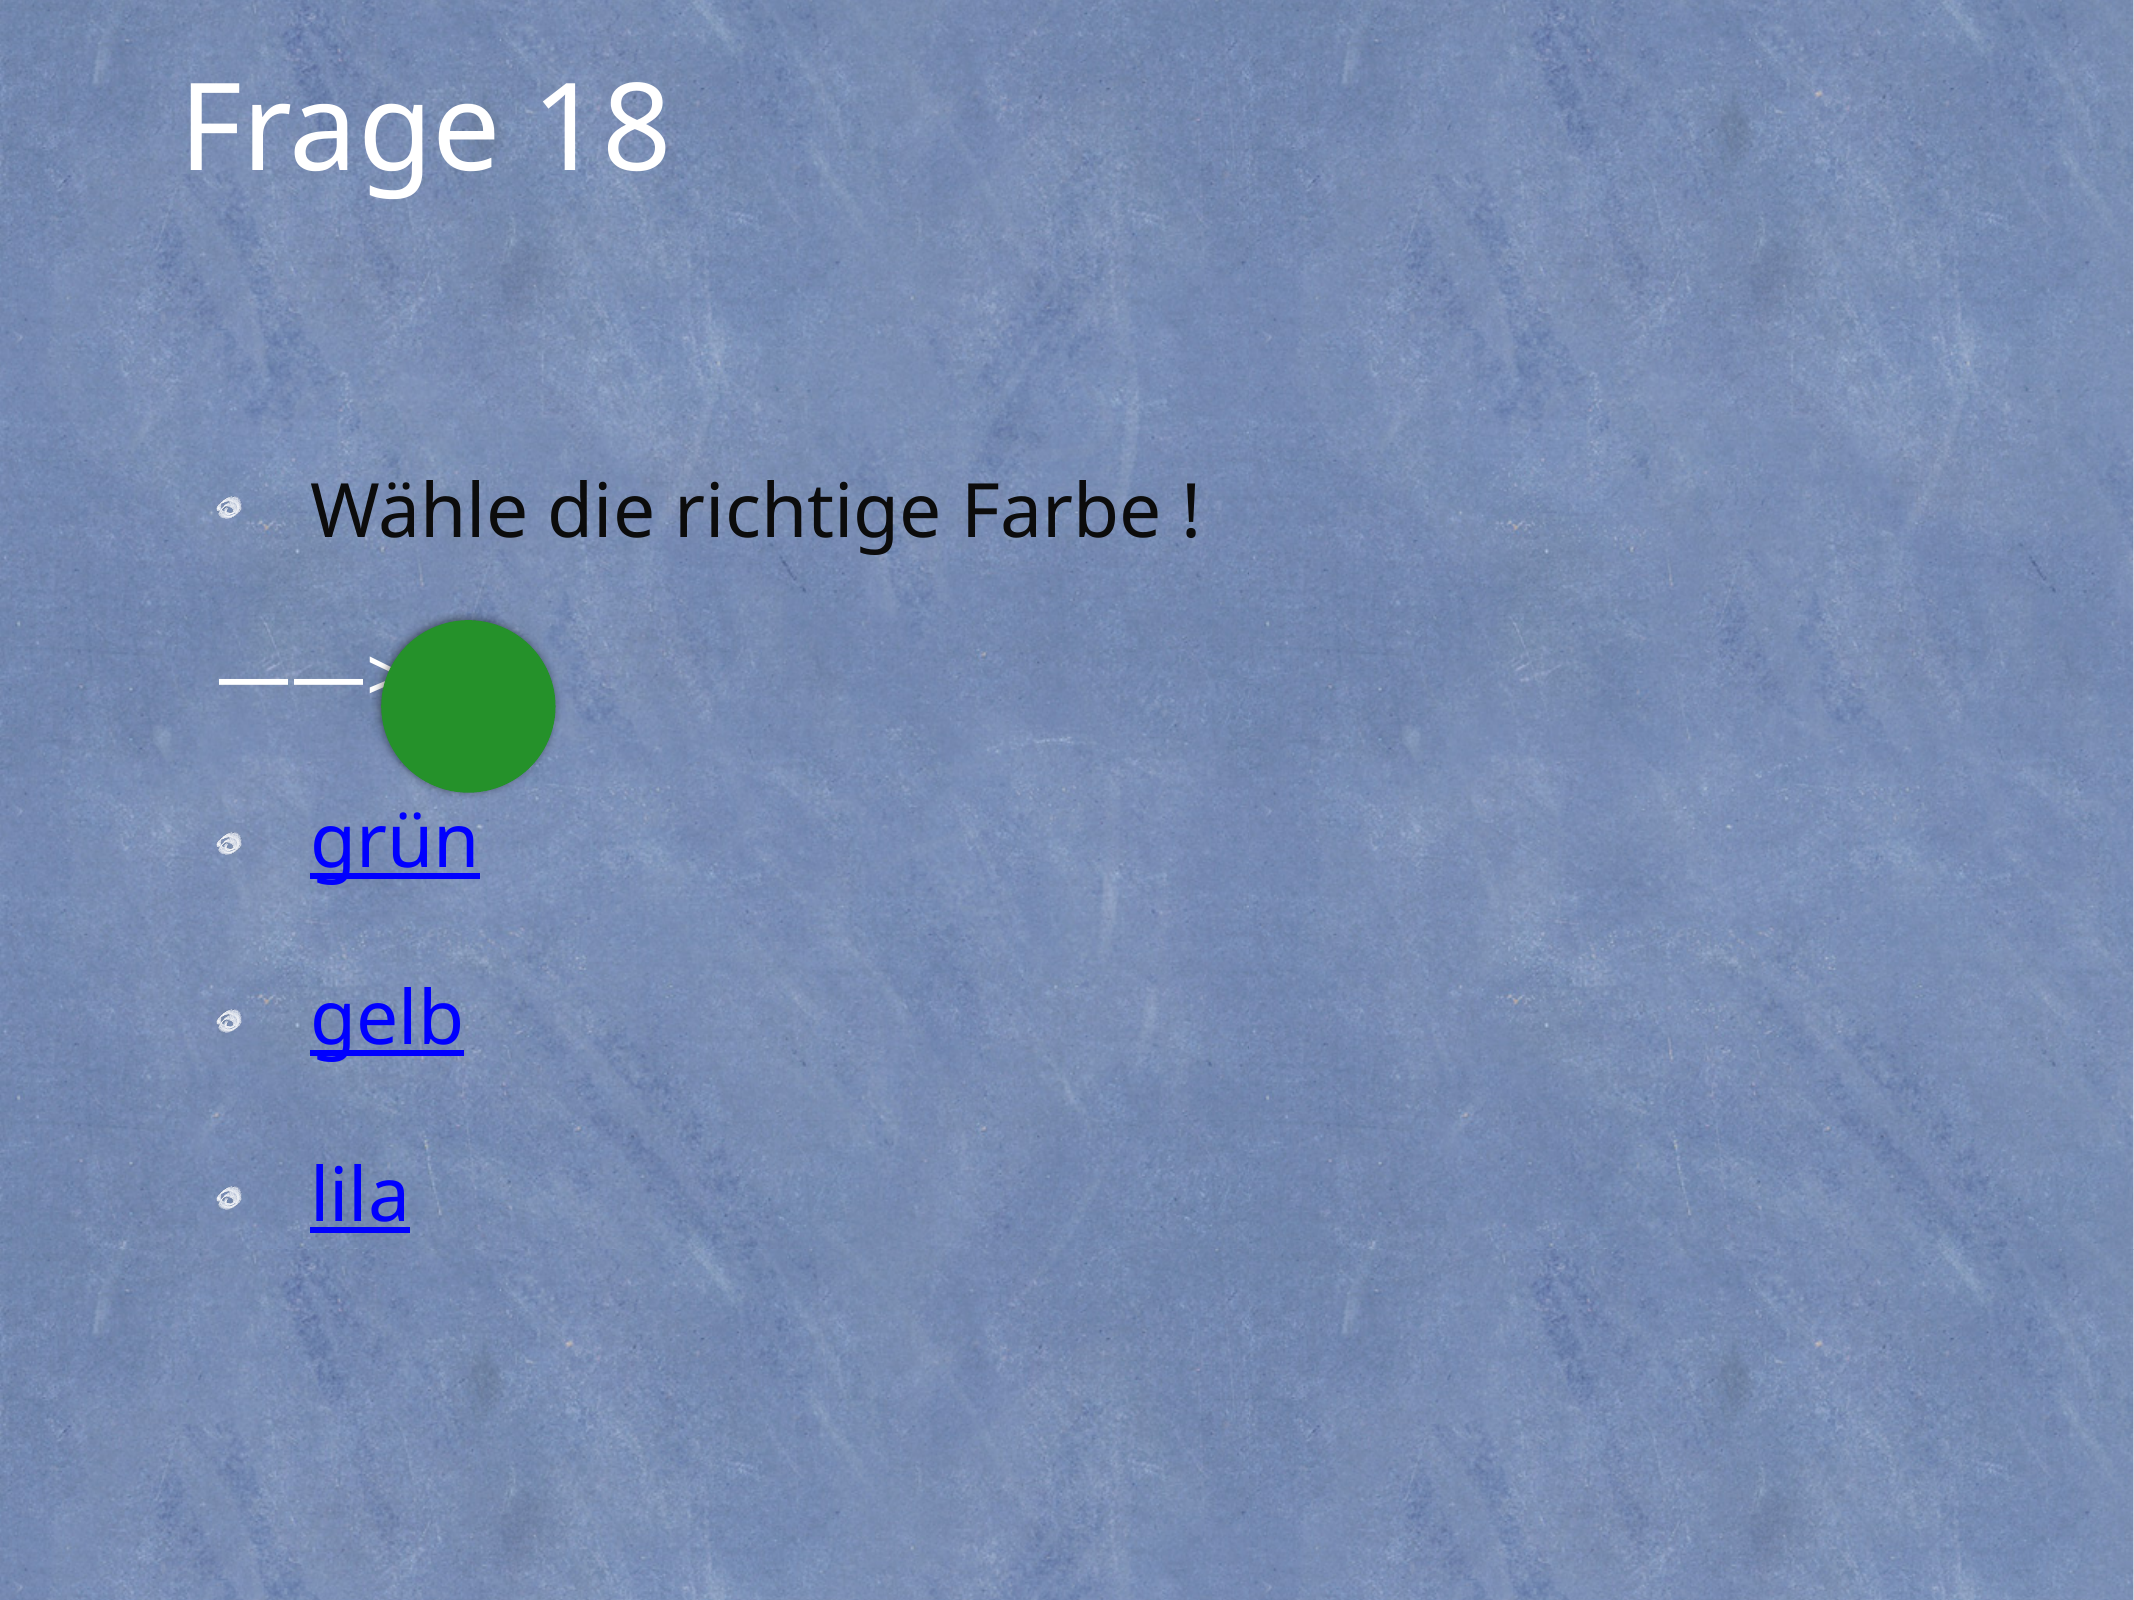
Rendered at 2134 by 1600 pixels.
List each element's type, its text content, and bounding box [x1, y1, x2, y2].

picture [0, 0, 2134, 1600]
title Frage 18 [170, 35, 1592, 209]
text_box [381, 620, 556, 793]
subtitle Wähle die richtige Farbe ! ——> grün gelb lila [207, 453, 1926, 1397]
